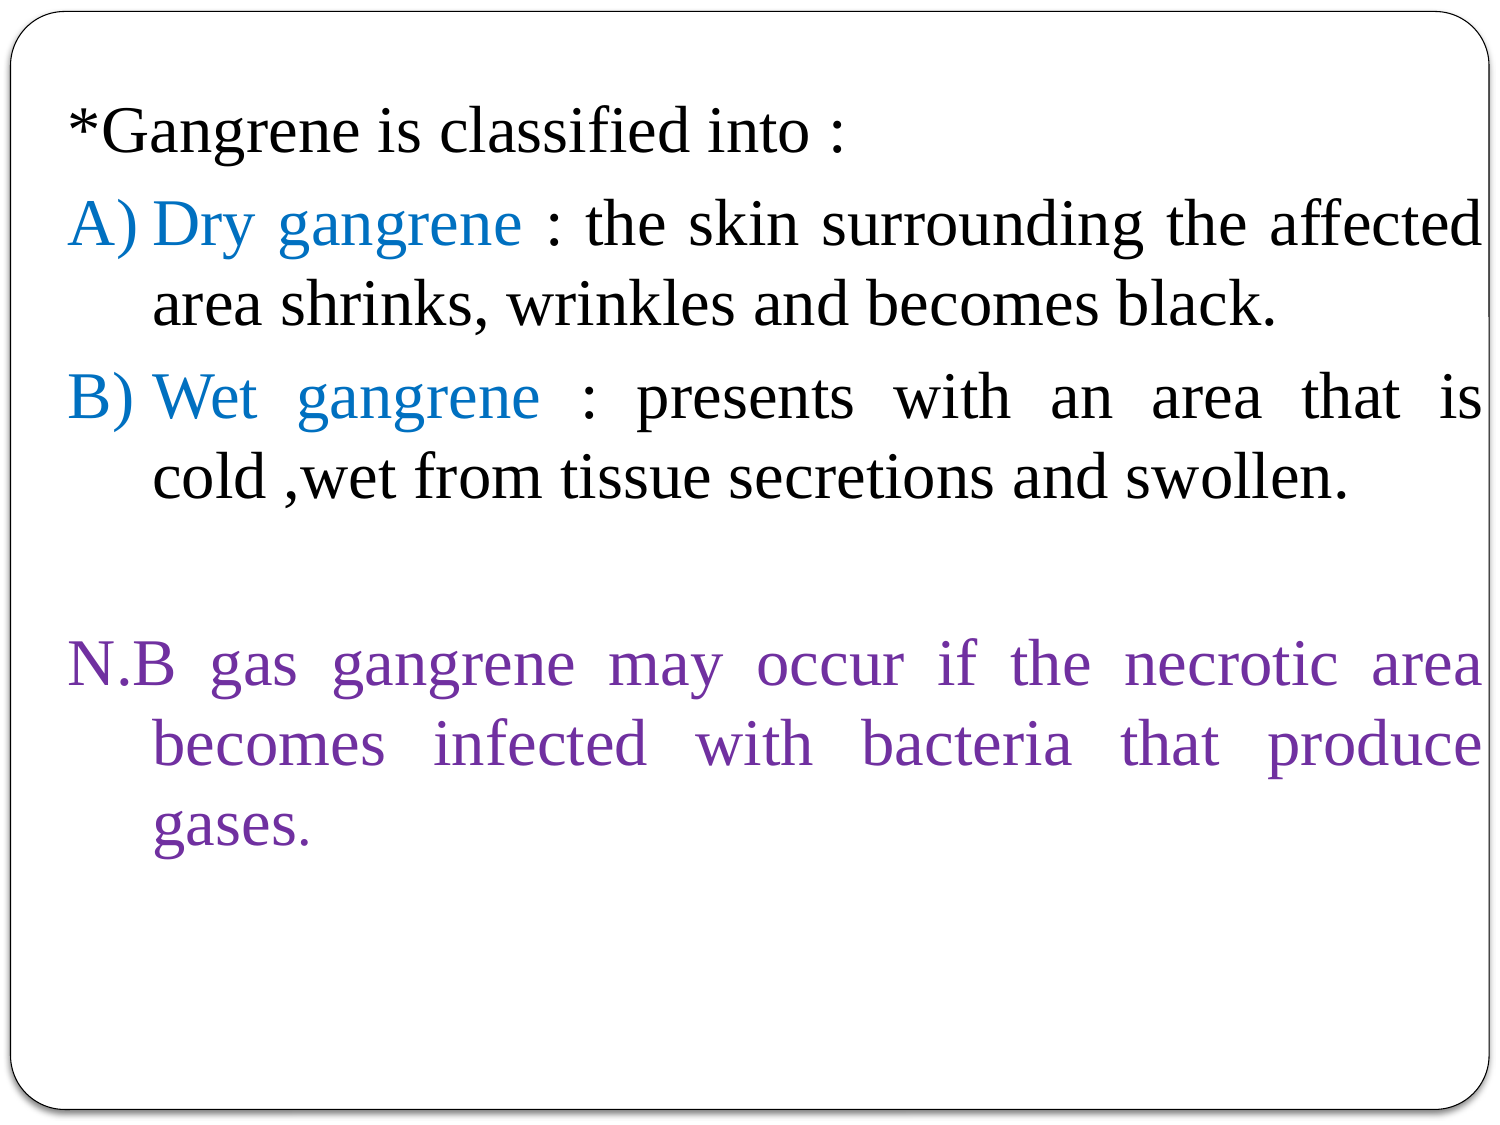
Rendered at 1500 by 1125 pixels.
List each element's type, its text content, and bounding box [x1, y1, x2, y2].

text_box *Gangrene is classified into : Dry gangrene : the skin surrounding the affected area shrinks, wrinkles and becomes black. Wet gangrene : presents with an area that is cold ,wet from tissue secretions and swollen. N.B gas gangrene may occur if the necrotic area becomes infected with bacteria that produce gases. [53, 78, 1500, 866]
